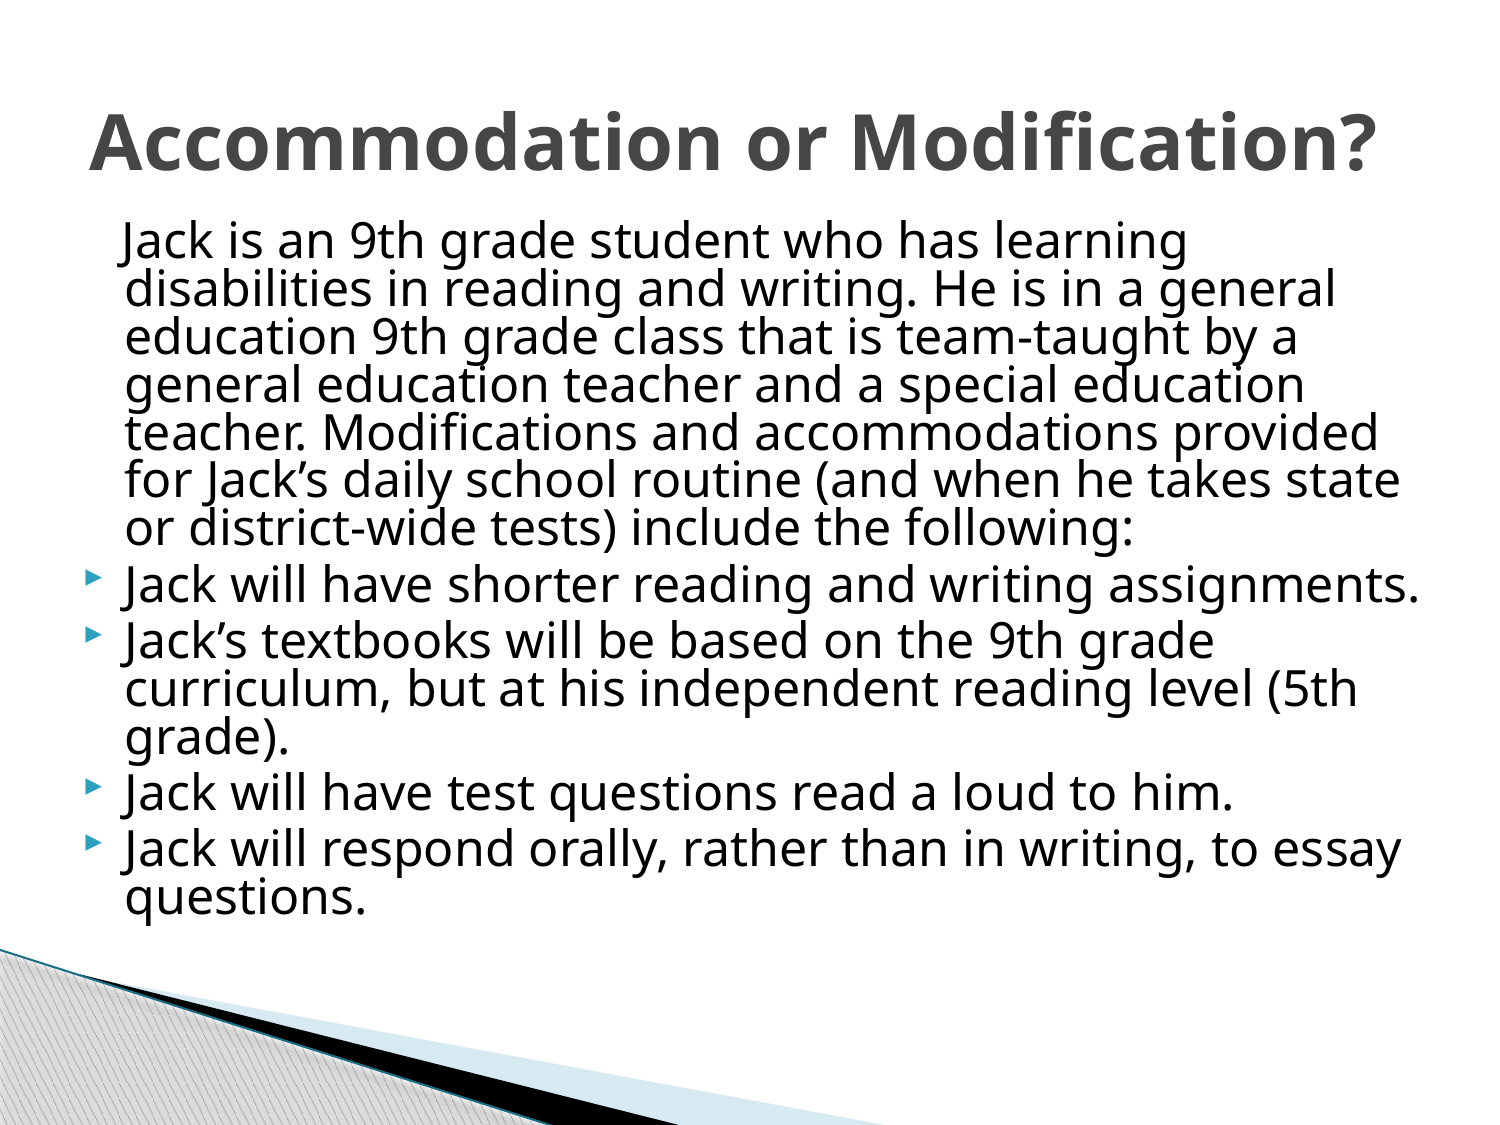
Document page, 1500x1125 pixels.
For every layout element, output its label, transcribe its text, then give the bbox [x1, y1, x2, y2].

title Accommodation or Modification? [75, 45, 1425, 233]
list Jack is an 9th grade student who has learning disabilities in reading and writing. He is in a general education 9th grade class that is team-taught by a general education teacher and a special education teacher. Modifications and accommodations provided for Jack’s daily school routine (and when he takes state or district-wide tests) include the following: Jack will have shorter reading and writing assignments. Jack’s textbooks will be based on the 9th grade curriculum, but at his independent reading level (5th grade). Jack will have test questions read a loud to him. Jack will respond orally, rather than in writing, to essay questions. [50, 212, 1438, 1063]
